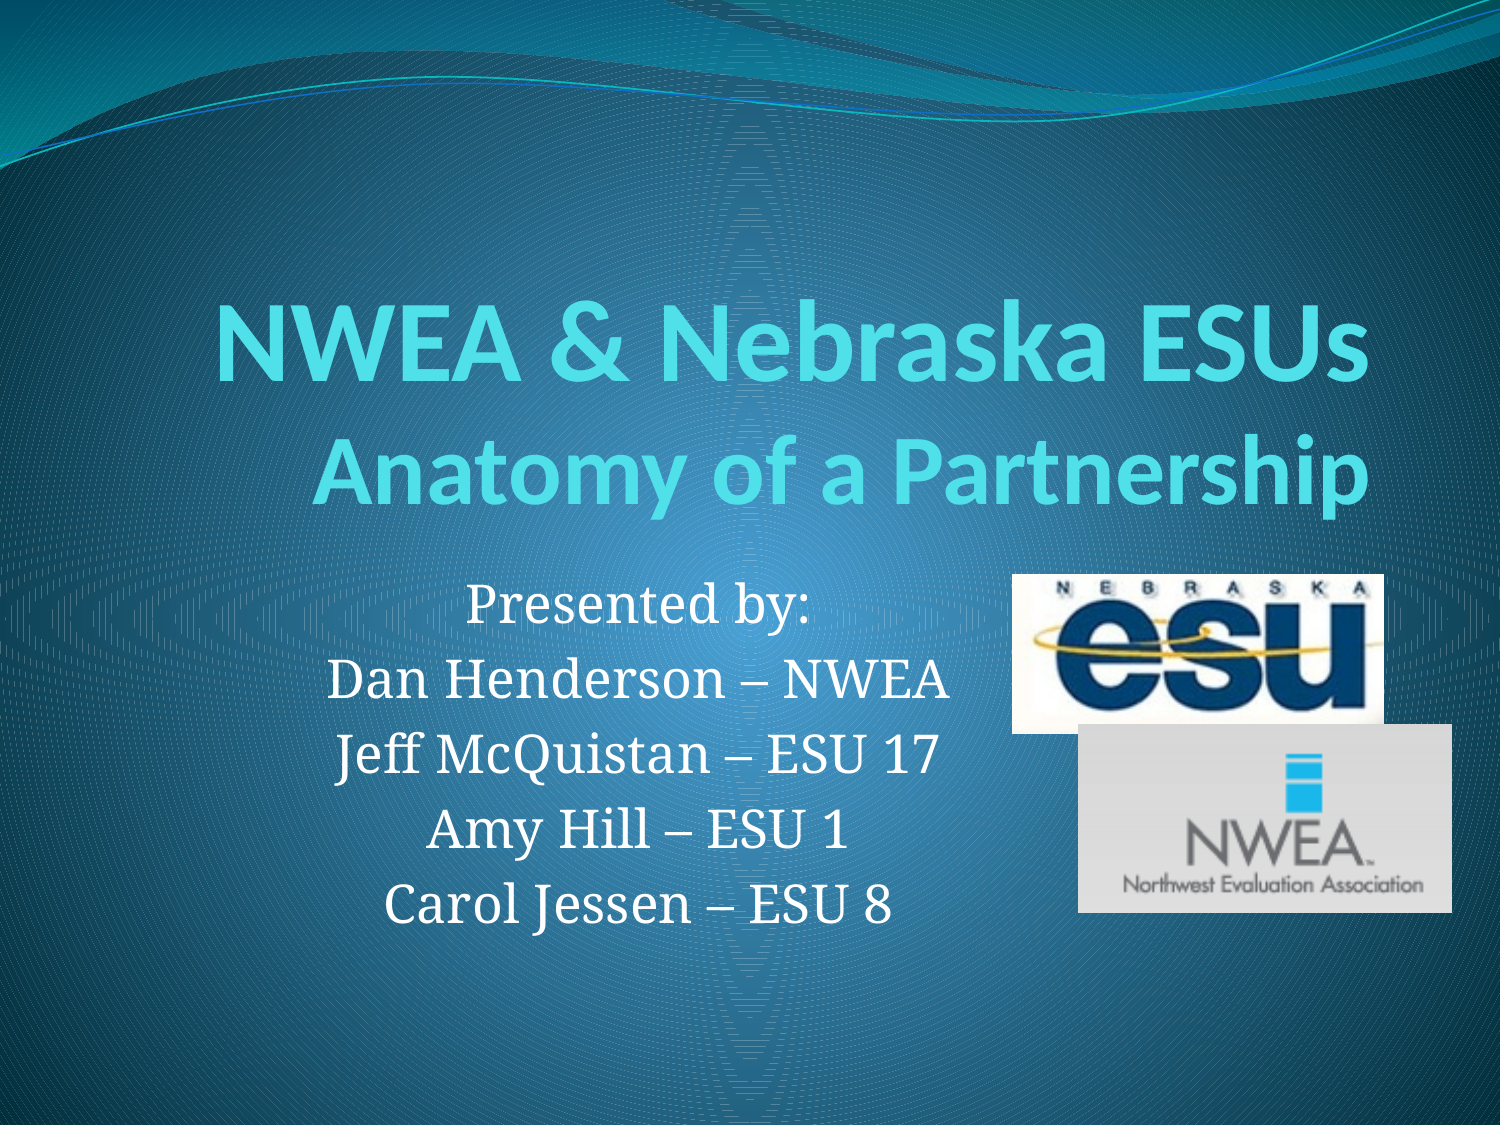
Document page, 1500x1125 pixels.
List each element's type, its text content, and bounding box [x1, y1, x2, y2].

subtitle Presented by: Dan Henderson – NWEA Jeff McQuistan – ESU 17 Amy Hill – ESU 1 Carol Jessen – ESU 8 [0, 562, 1289, 946]
title NWEA & Nebraska ESUs Anatomy of a Partnership [87, 224, 1376, 525]
picture [1012, 574, 1452, 913]
